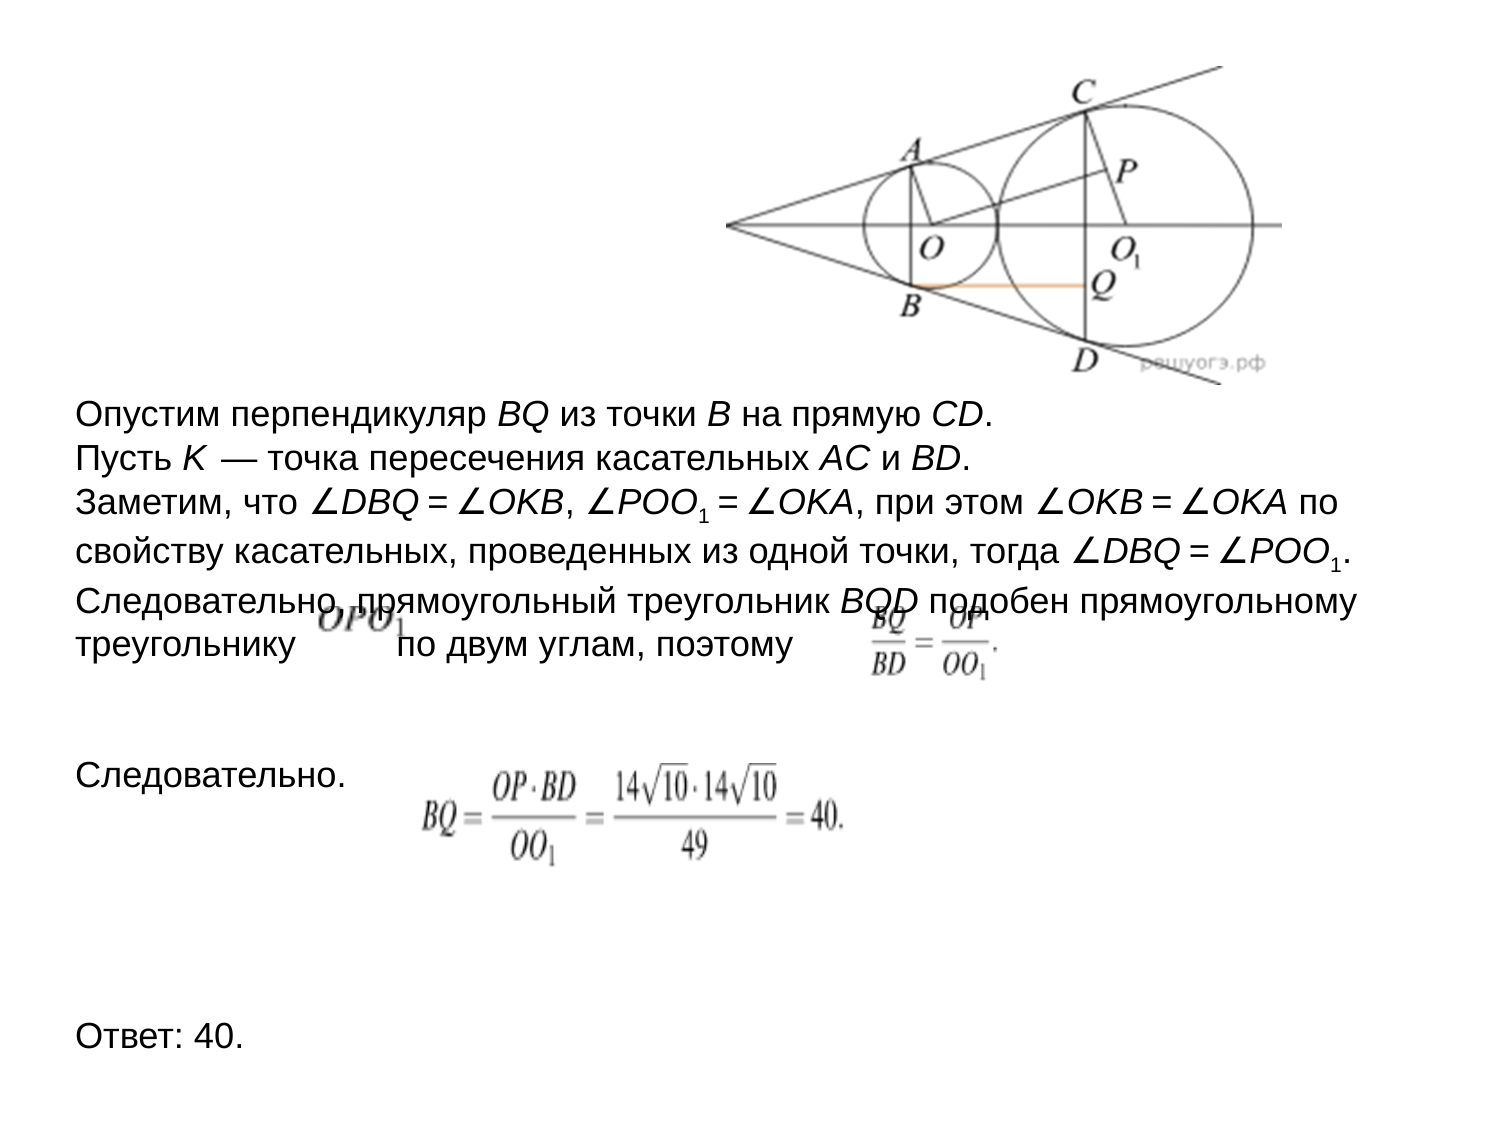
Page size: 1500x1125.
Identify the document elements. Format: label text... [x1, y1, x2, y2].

picture [312, 606, 408, 640]
picture [726, 66, 1282, 385]
subtitle Опустим перпендикуляр BQ из точки B на прямую CD. Пусть K — точка пересечения касательных AC и BD. Заметим, что ∠DBQ = ∠OKB, ∠POO1 = ∠OKA, при этом ∠OKB = ∠OKA по свойству касательных, проведенных из одной точки, тогда ∠DBQ = ∠POO1. Следовательно, прямоугольный треугольник BQD подобен прямоугольному треугольнику по двум углам, поэтому Следовательно. Ответ: 40. [75, 172, 1425, 1059]
picture [866, 606, 999, 683]
picture [418, 762, 845, 870]
